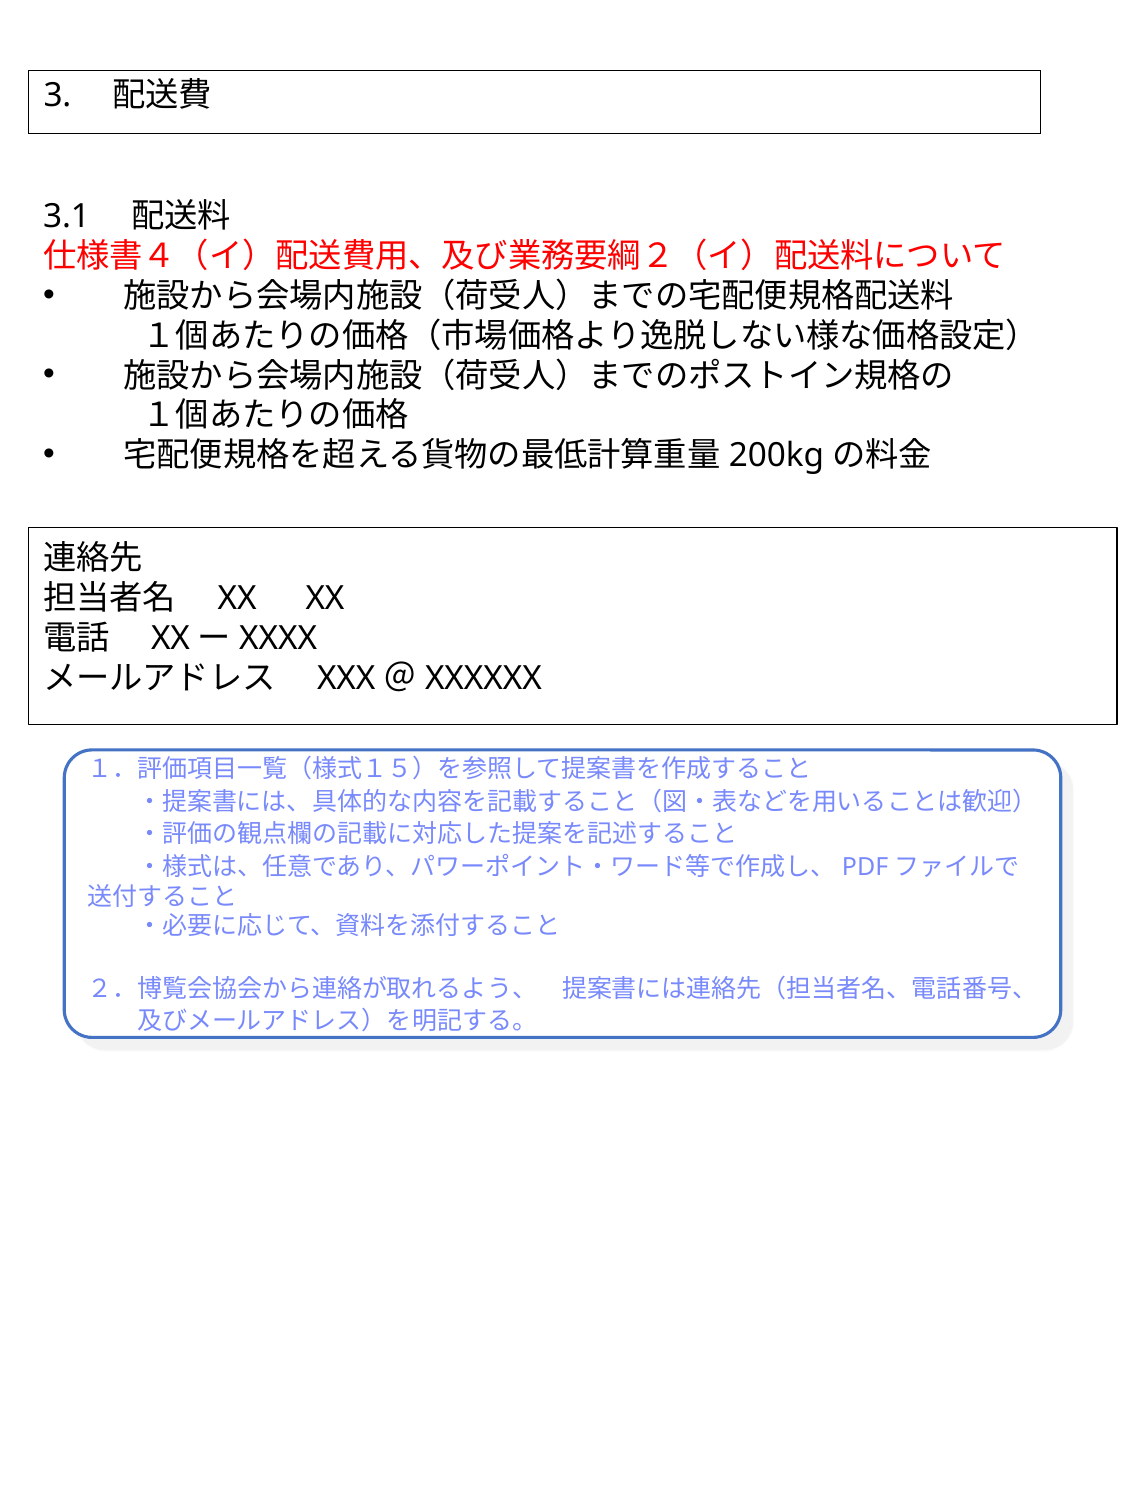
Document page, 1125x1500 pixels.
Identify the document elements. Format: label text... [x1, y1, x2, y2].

text_box 3. 配送費 [28, 70, 1041, 134]
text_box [28, 527, 1118, 725]
text_box １．評価項目一覧（様式１５）を参照して提案書を作成すること ・提案書には、具体的な内容を記載すること（図・表などを用いることは歓迎） ・評価の観点欄の記載に対応した提案を記述すること ・様式は、任意であり、パワーポイント・ワード等で作成し、PDFファイルで送付すること ・必要に応じて、資料を添付すること ２．博覧会協会から連絡が取れるよう、 提案書には連絡先（担当者名、電話番号、 及びメールアドレス）を明記する。 [64, 749, 1061, 1038]
text_box 3.1 配送料 仕様書４（イ）配送費用、及び業務要綱２（イ）配送料について 施設から会場内施設（荷受人）までの宅配便規格配送料 １個あたりの価格（市場価格より逸脱しない様な価格設定） 施設から会場内施設（荷受人）までのポストイン規格の １個あたりの価格 宅配便規格を超える貨物の最低計算重量200kgの料金 [28, 186, 1087, 481]
